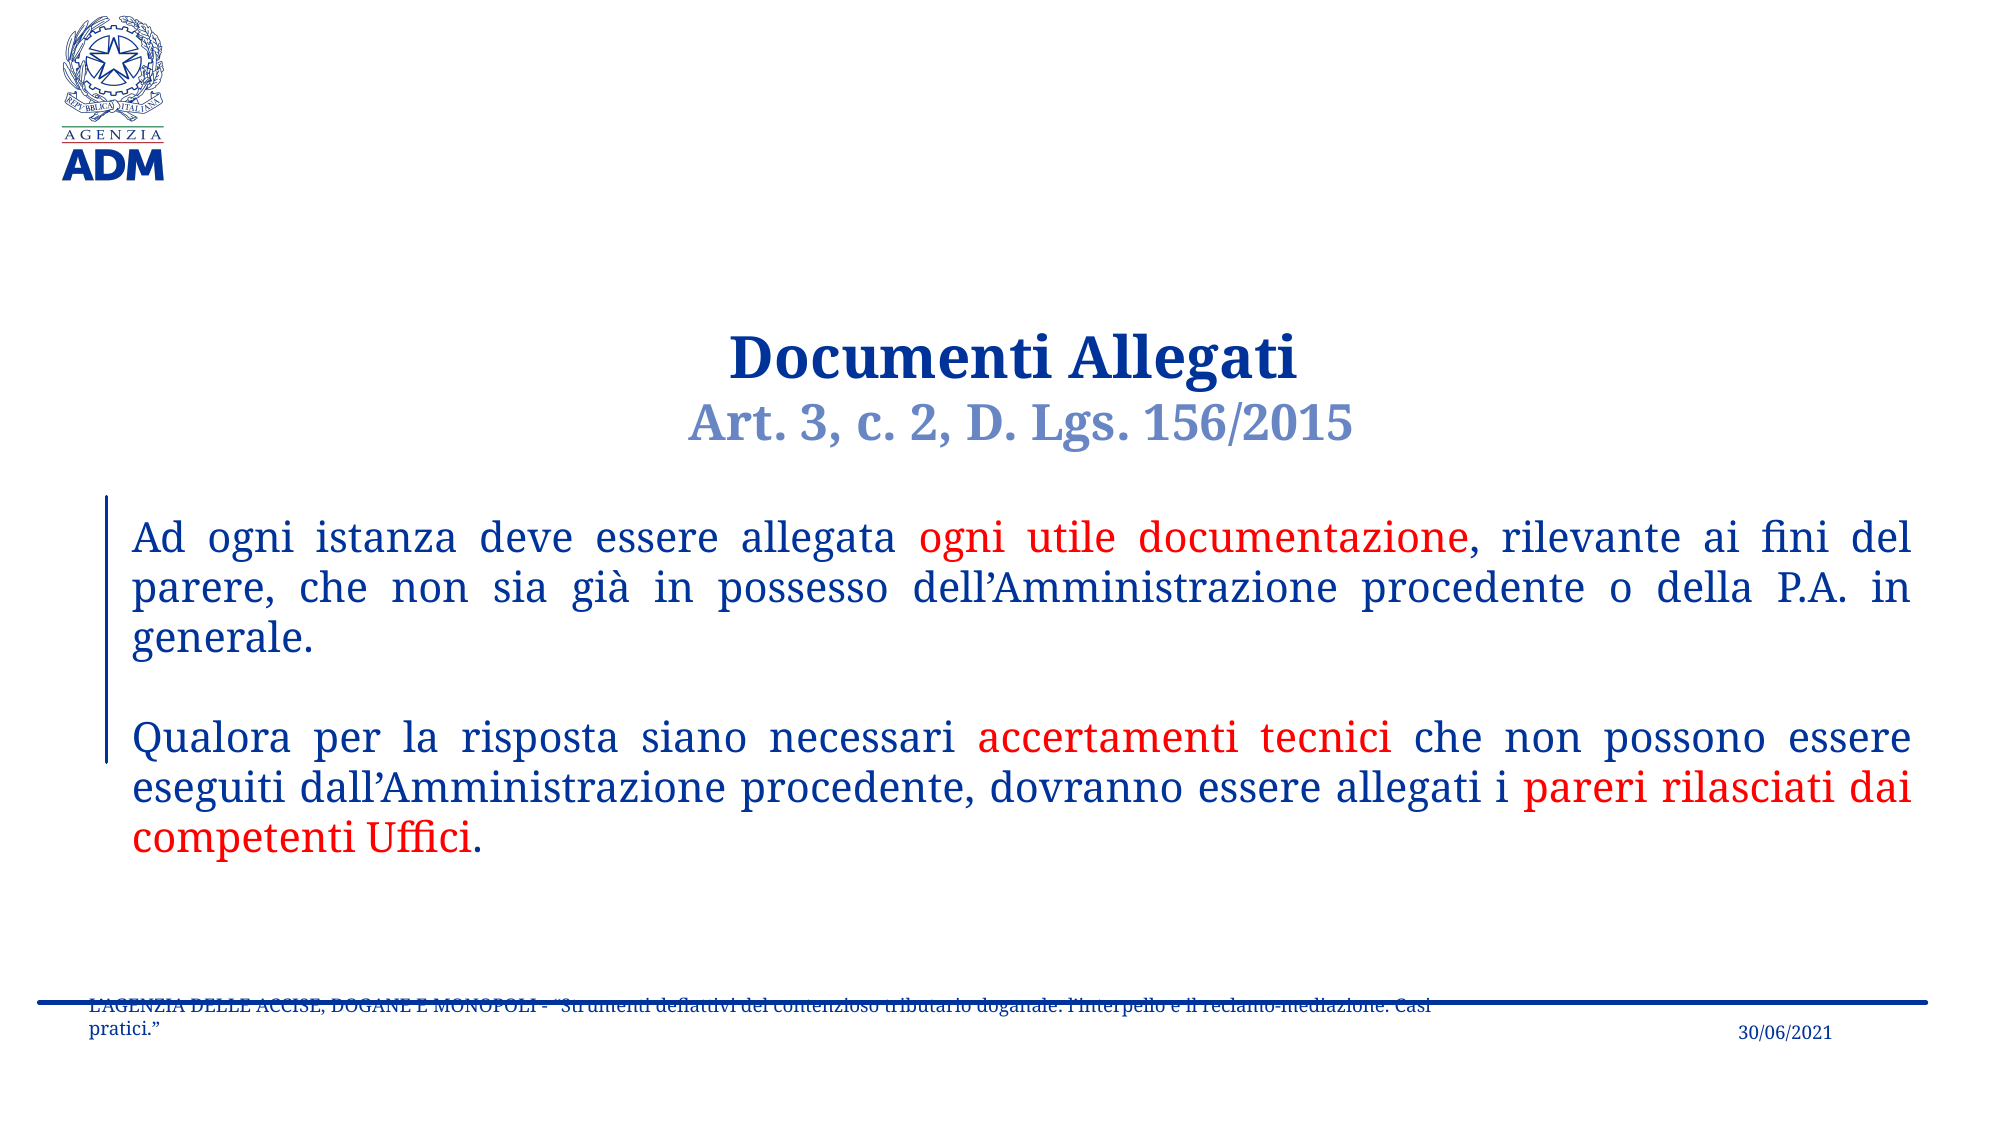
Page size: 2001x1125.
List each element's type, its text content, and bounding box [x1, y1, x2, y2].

text_box Documenti Allegati Art. 3, c. 2, D. Lgs. 156/2015 Ad ogni istanza deve essere allegata ogni utile documentazione, rilevante ai fini del parere, che non sia già in possesso dell’Amministrazione procedente o della P.A. in generale. Qualora per la risposta siano necessari accertamenti tecnici che non possono essere eseguiti dall’Amministrazione procedente, dovranno essere allegati i pareri rilasciati dai competenti Uffici. [117, 313, 1927, 868]
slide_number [1627, 991, 1849, 1051]
picture [44, 0, 183, 201]
footer L’AGENZIA DELLE ACCISE, DOGANE E MONOPOLI - “Strumenti deflattivi del contenzioso tributario doganale: l’interpello e il reclamo-mediazione. Casi pratici.” [74, 986, 1493, 1047]
